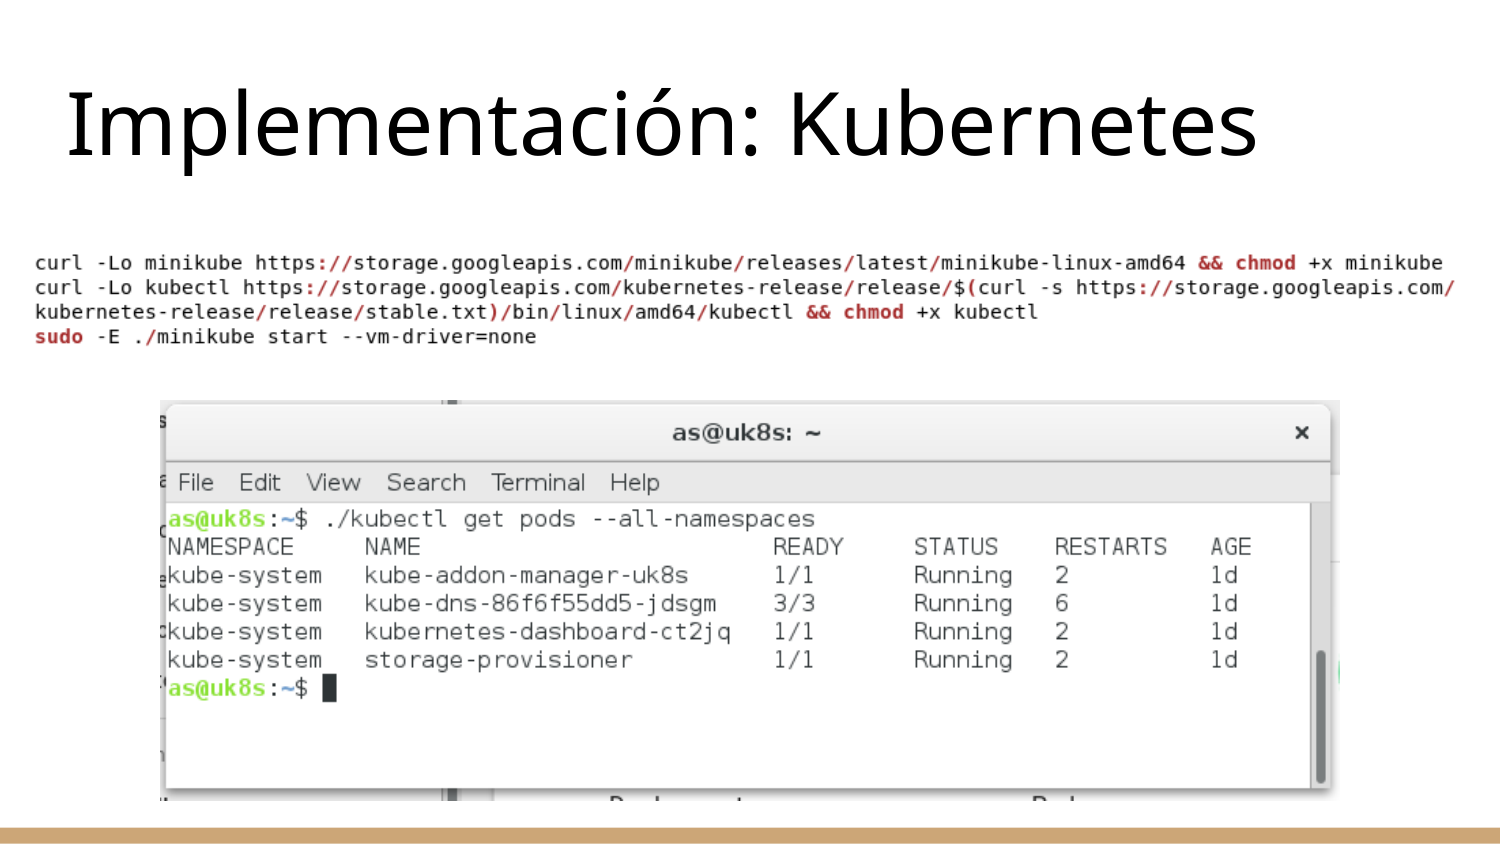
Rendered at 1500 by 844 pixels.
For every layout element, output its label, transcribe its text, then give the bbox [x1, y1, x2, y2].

title Implementación: Kubernetes [51, 51, 1449, 189]
picture [160, 400, 1340, 801]
picture [32, 252, 1484, 354]
